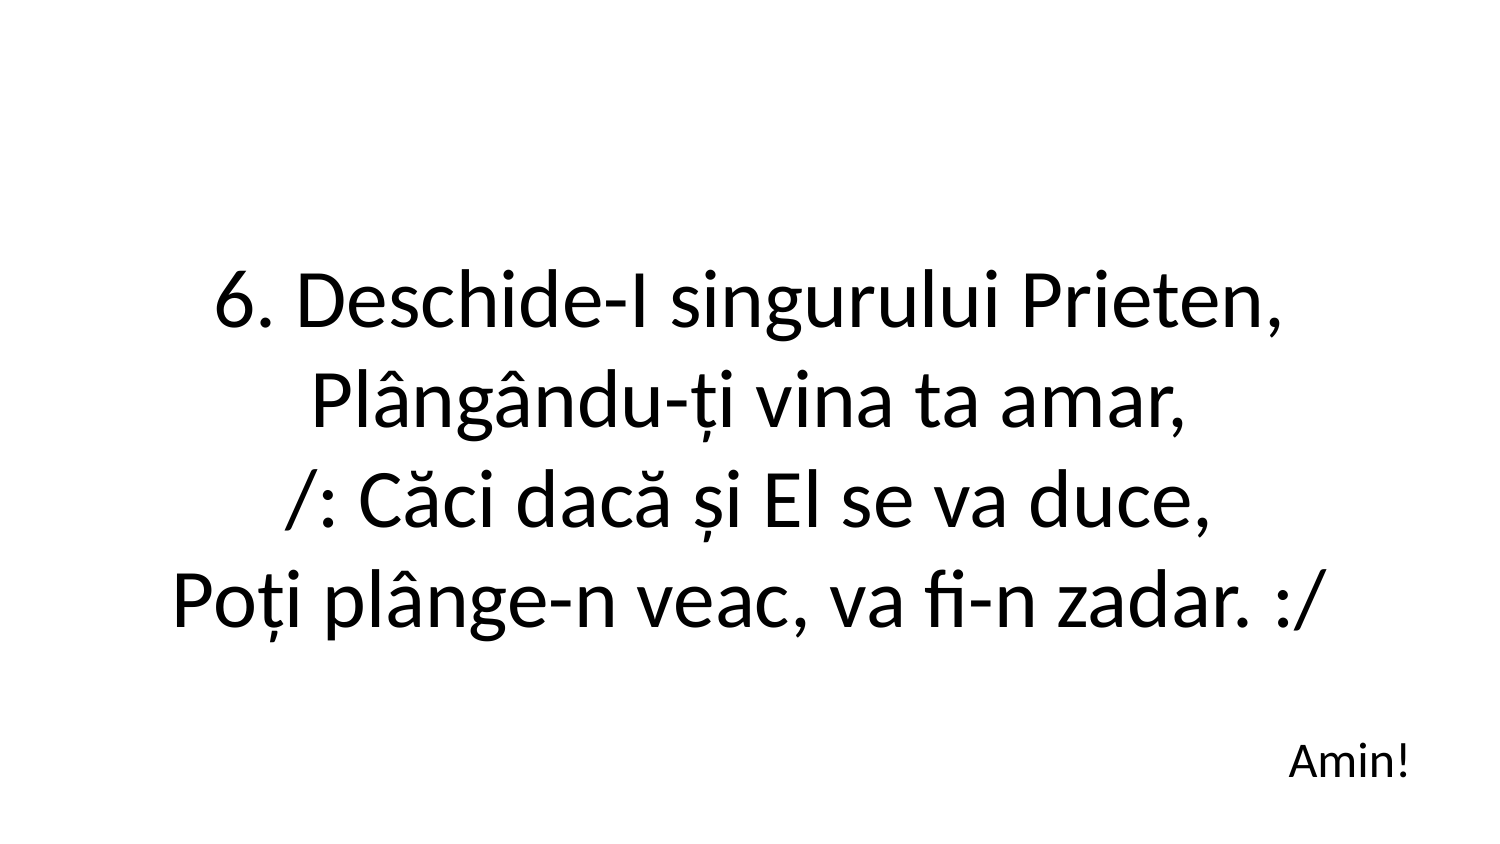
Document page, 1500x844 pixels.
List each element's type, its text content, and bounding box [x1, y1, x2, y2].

text_box 6. Deschide-I singurului Prieten, Plângându-ți vina ta amar, /: Căci dacă și El se va duce, Poți plânge-n veac, va fi-n zadar. :/ [157, 192, 1343, 652]
text_box Amin! [1273, 674, 1427, 795]
